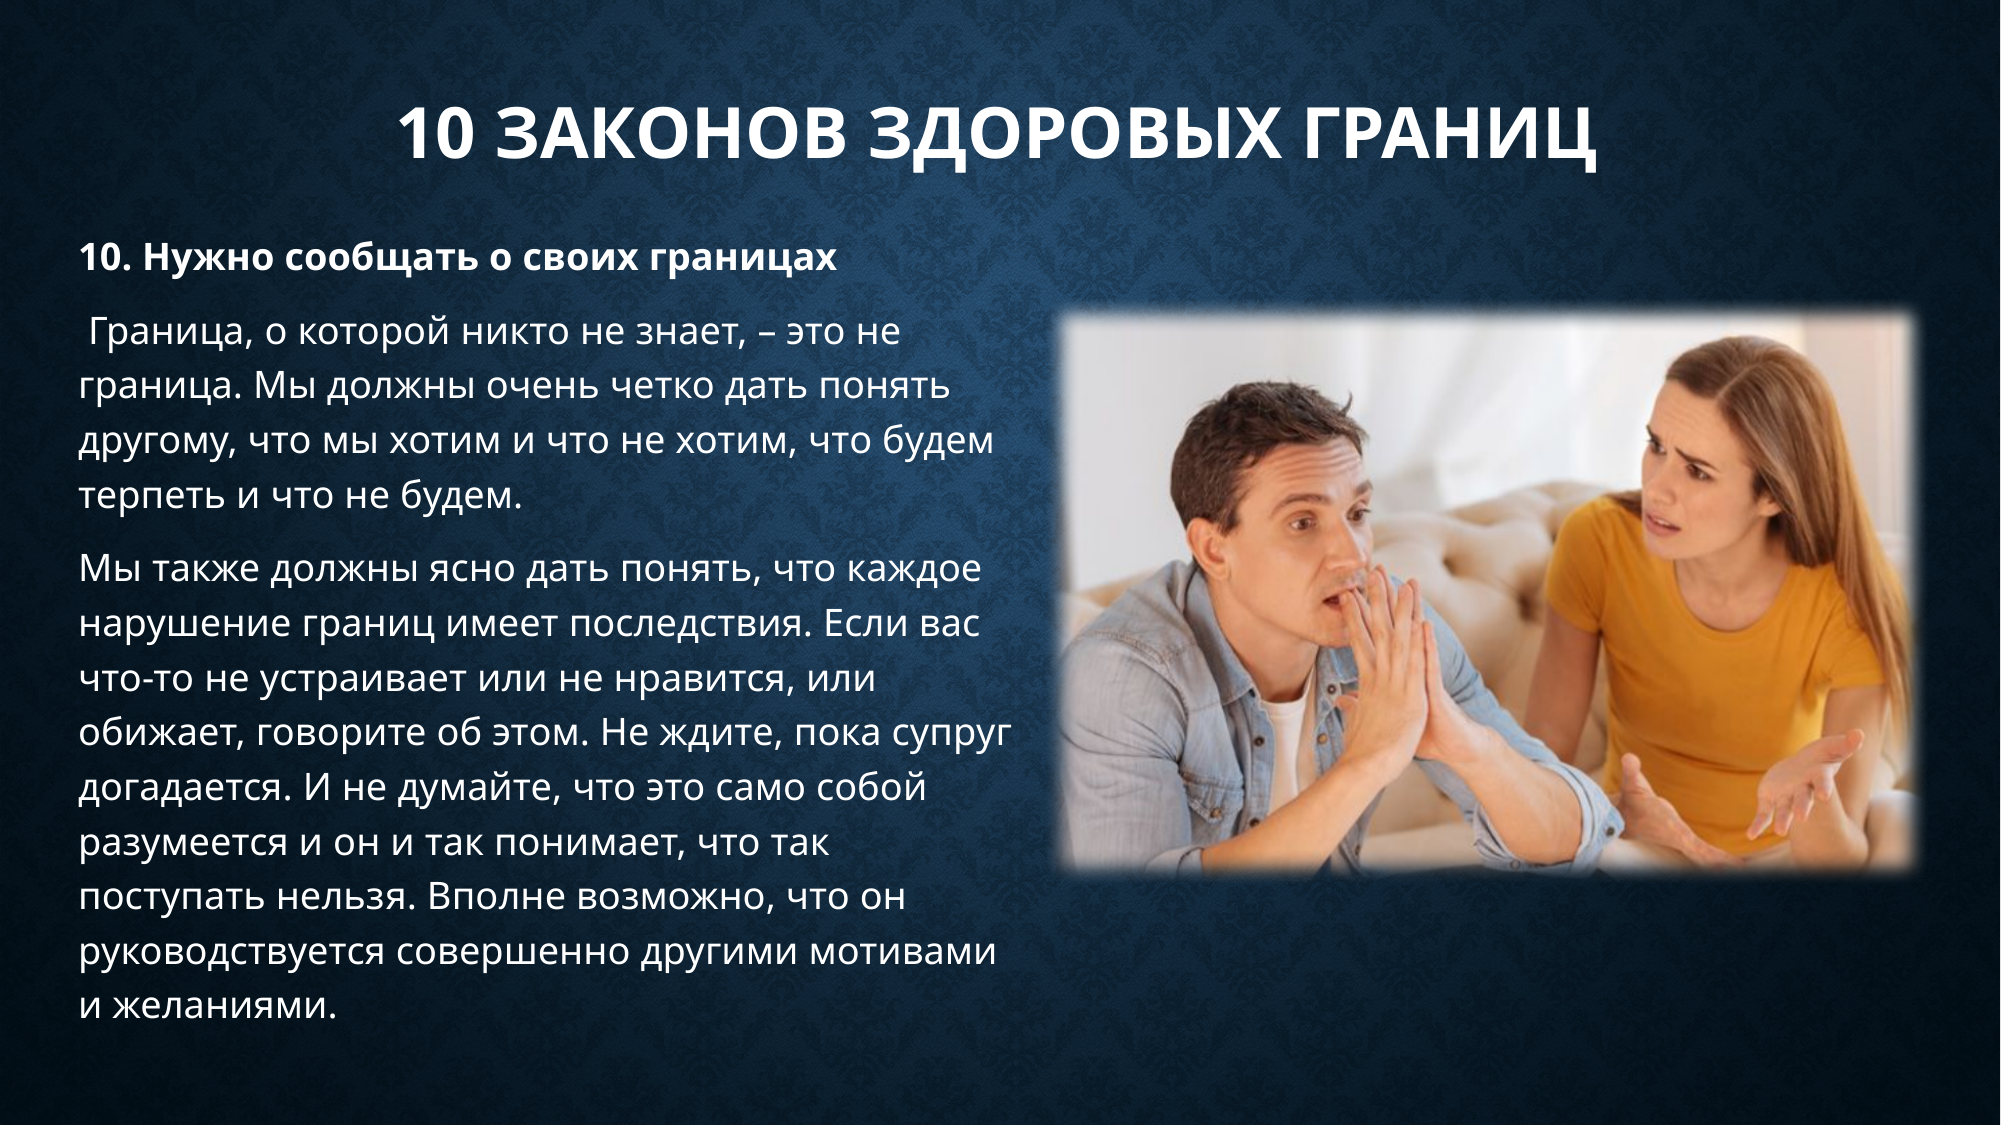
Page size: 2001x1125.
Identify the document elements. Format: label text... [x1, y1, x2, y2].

list 10. Нужно сообщать о своих границах Граница, о которой никто не знает, – это не граница. Мы должны очень четко дать понять другому, что мы хотим и что не хотим, что будем терпеть и что не будем. Мы также должны ясно дать понять, что каждое нарушение границ имеет последствия. Если вас что-то не устраивает или не нравится, или обижает, говорите об этом. Не ждите, пока супруг догадается. И не думайте, что это само собой разумеется и он и так понимает, что так поступать нельзя. Вполне возможно, что он руководствуется совершенно другими мотивами и желаниями. [63, 216, 1037, 1040]
title 10 Законов здоровых границ [63, 54, 1931, 217]
picture [1043, 296, 1931, 887]
